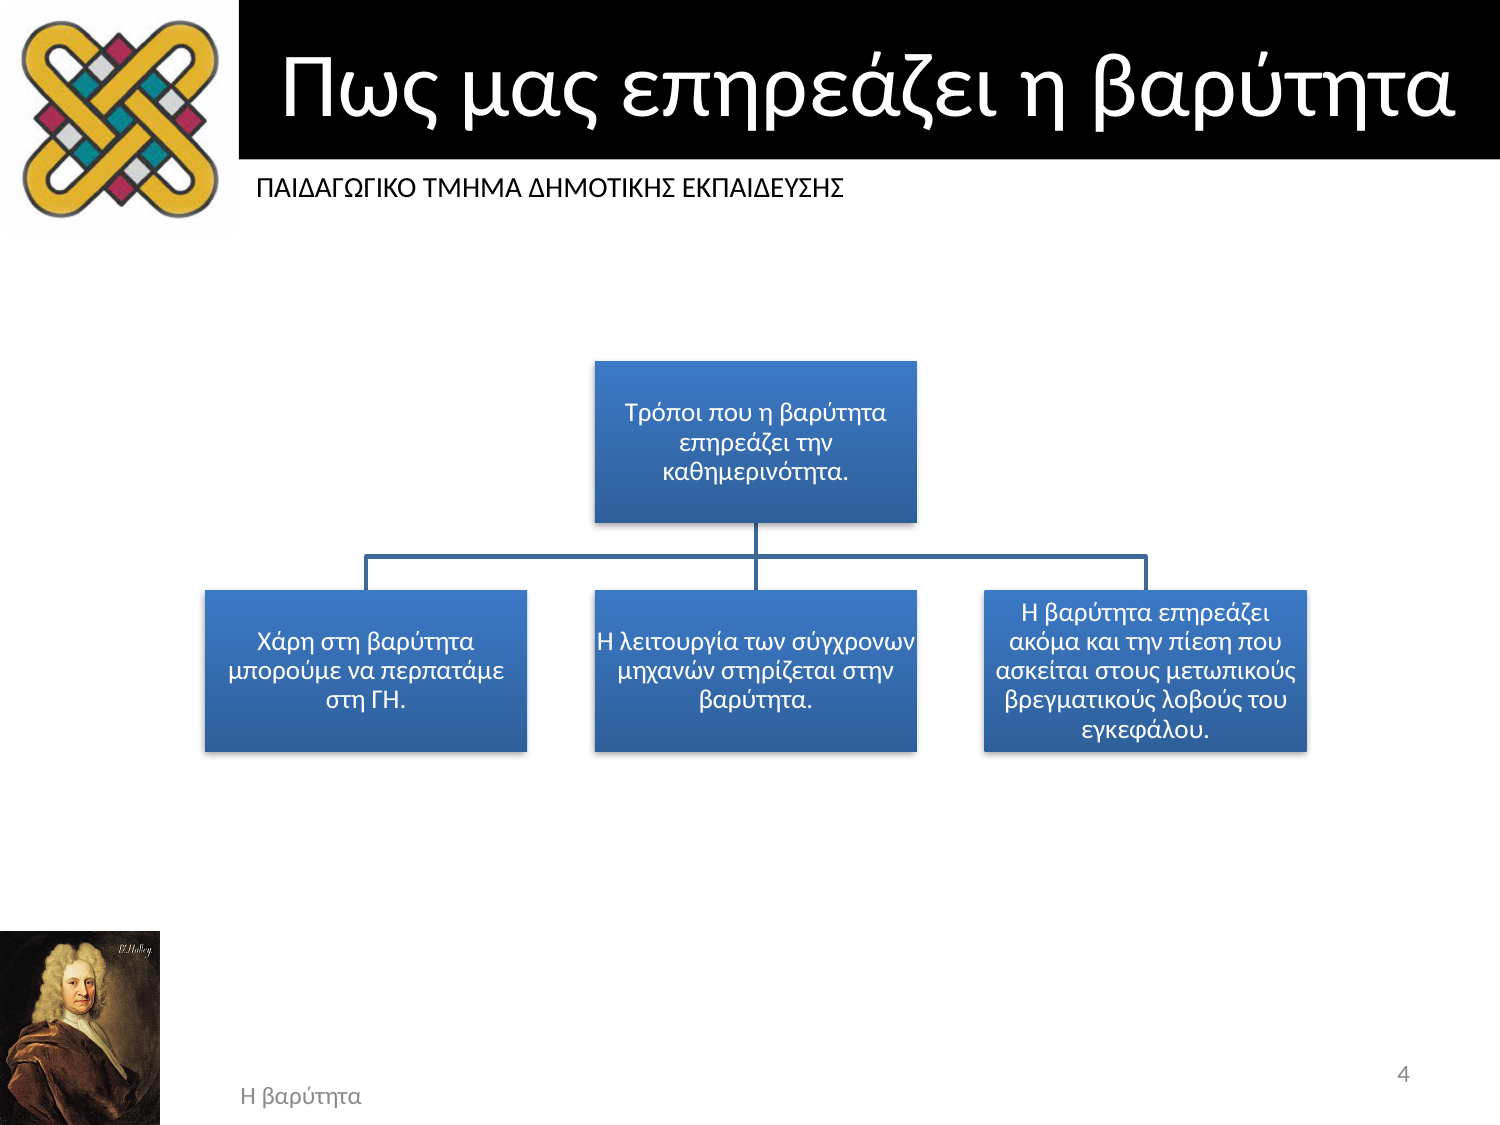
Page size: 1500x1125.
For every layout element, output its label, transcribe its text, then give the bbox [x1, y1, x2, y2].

slide_number 4 [1074, 1042, 1425, 1103]
picture [0, 931, 160, 1125]
picture [30, 29, 210, 210]
title Πως μας επηρεάζει η βαρύτητα [238, 0, 1500, 160]
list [135, 361, 1377, 752]
footer Η βαρύτητα [183, 1065, 420, 1125]
